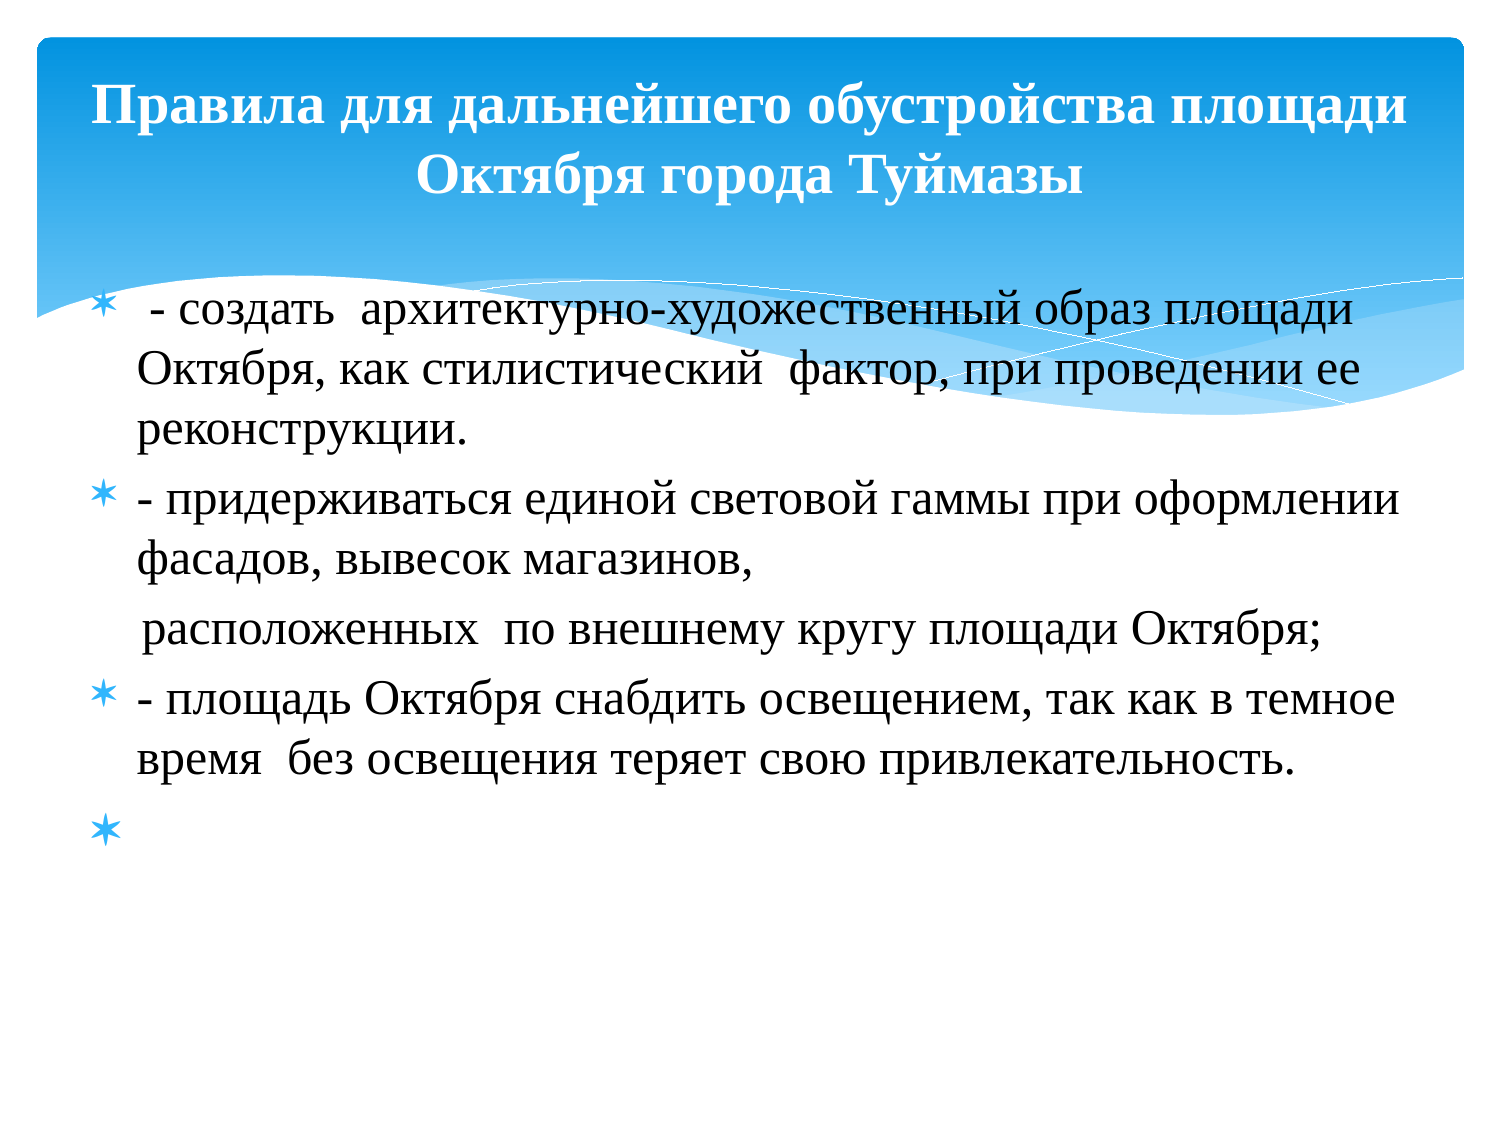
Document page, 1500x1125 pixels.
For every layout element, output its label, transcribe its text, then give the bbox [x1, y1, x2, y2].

list - создать архитектурно-художественный образ площади Октября, как стилистический фактор, при проведении ее реконструкции. - придерживаться единой световой гаммы при оформлении фасадов, вывесок магазинов, расположенных по внешнему кругу площади Октября; - площадь Октября снабдить освещением, так как в темное время без освещения теряет свою привлекательность. [76, 267, 1447, 1043]
title Правила для дальнейшего обустройства площади Октября города Туймазы [75, 82, 1425, 258]
